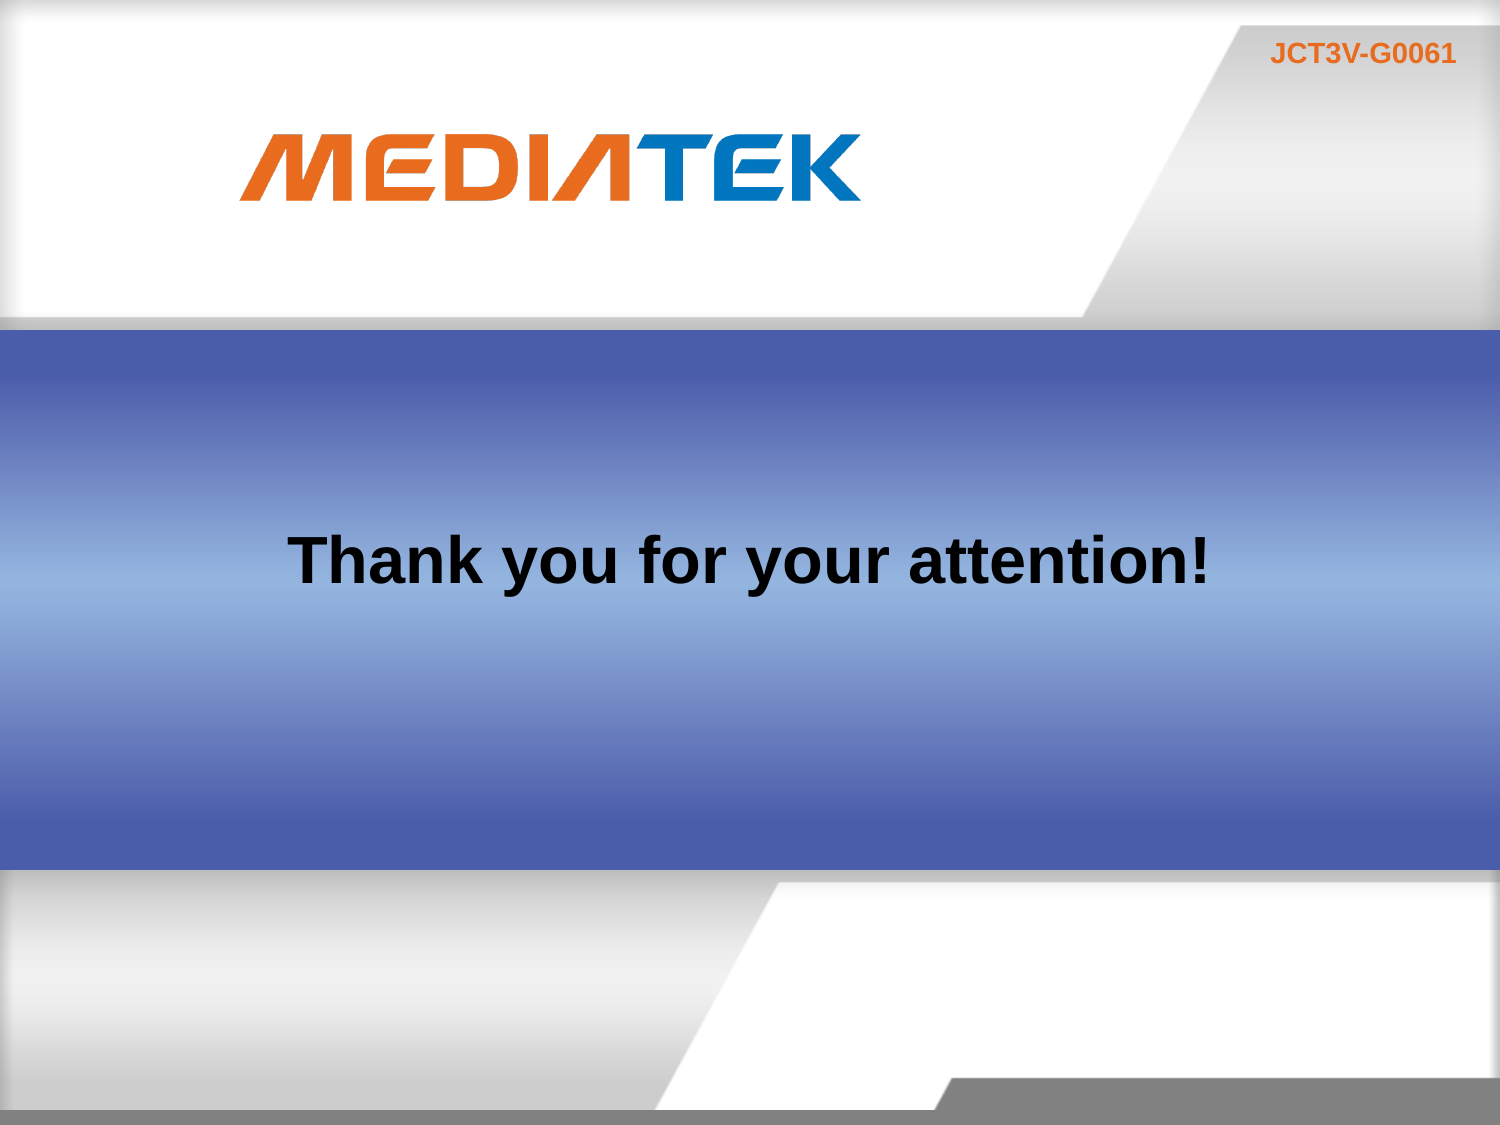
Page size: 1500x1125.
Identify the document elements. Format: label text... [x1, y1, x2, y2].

picture [0, 0, 1500, 1125]
title Thank you for your attention! [50, 438, 1450, 676]
